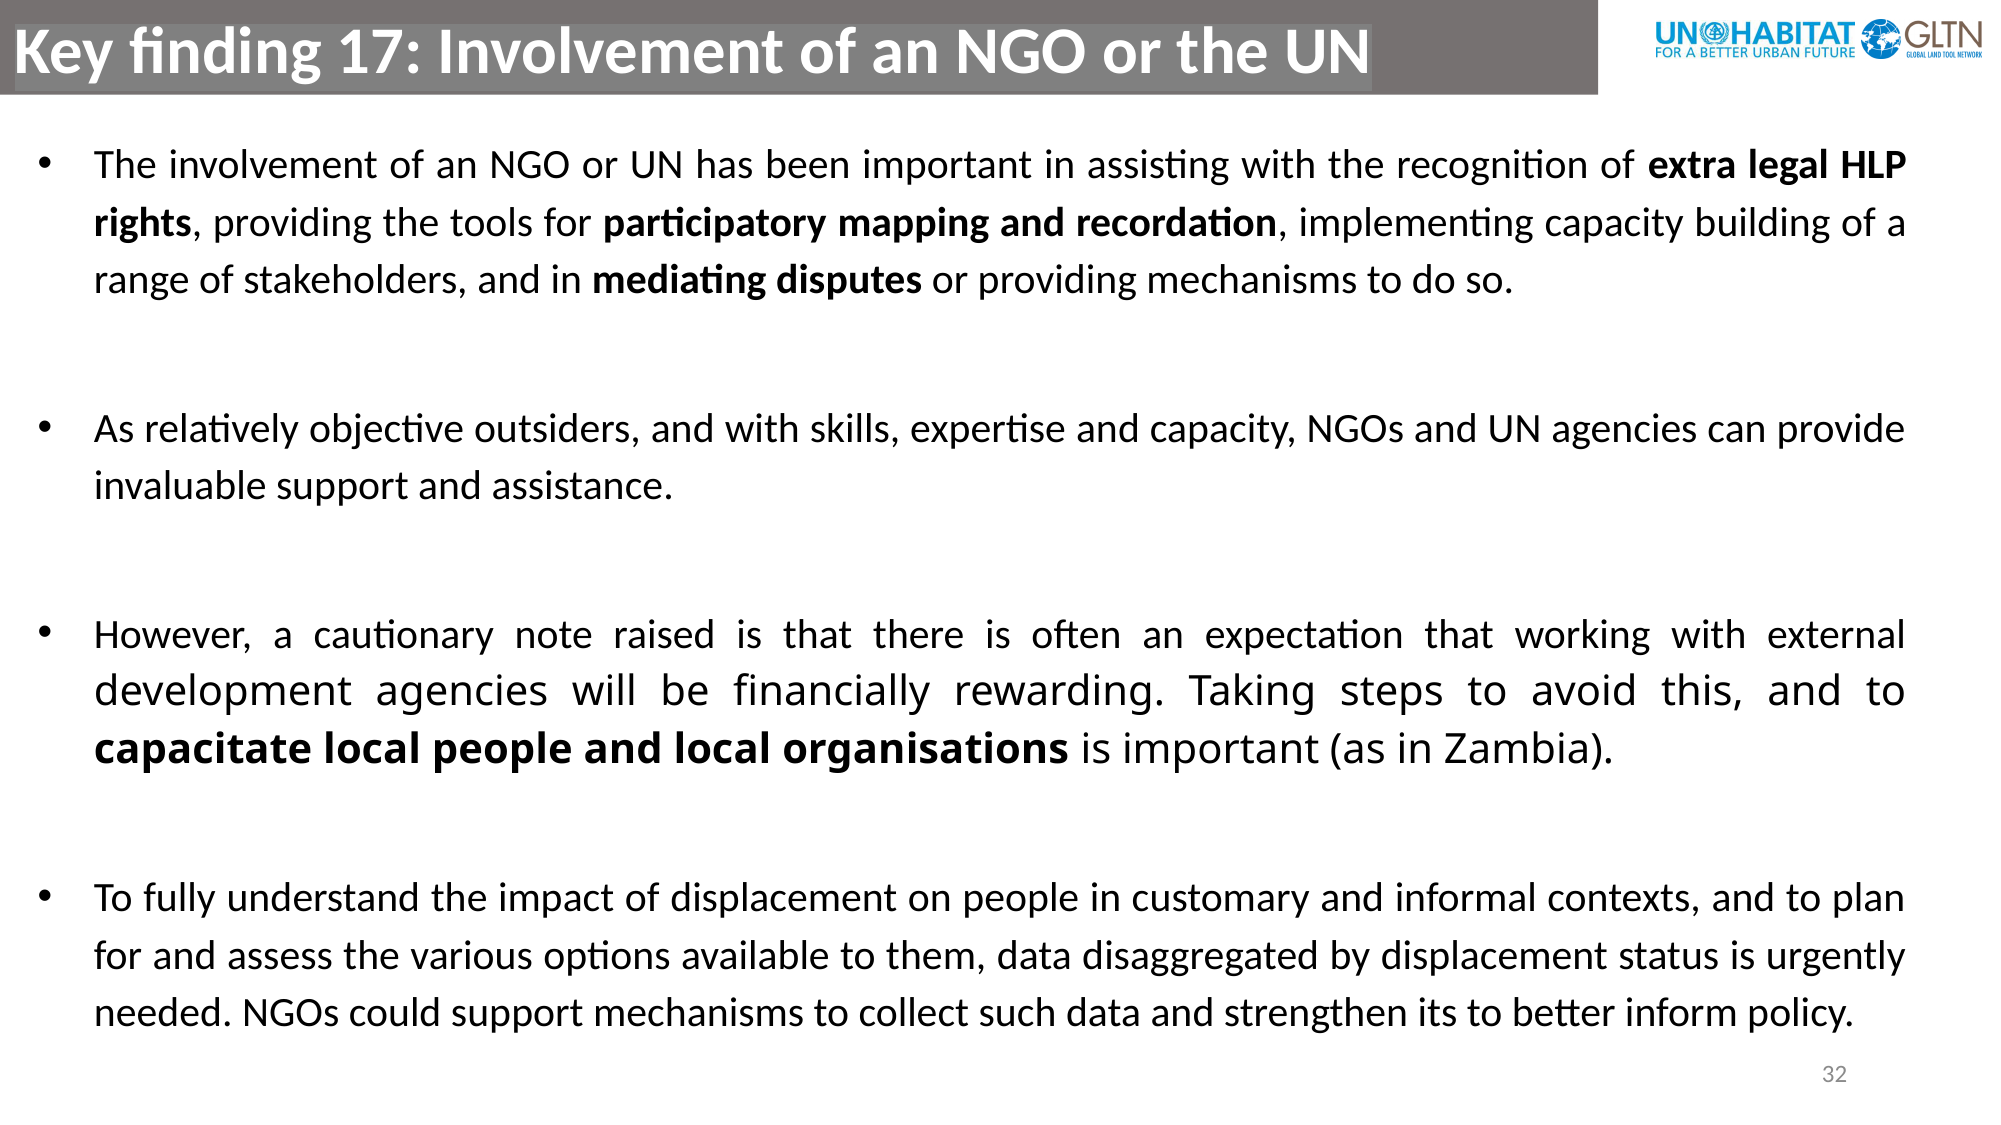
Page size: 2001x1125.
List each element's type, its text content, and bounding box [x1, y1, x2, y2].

text_box The involvement of an NGO or UN has been important in assisting with the recognition of extra legal HLP rights, providing the tools for participatory mapping and recordation, implementing capacity building of a range of stakeholders, and in mediating disputes or providing mechanisms to do so. As relatively objective outsiders, and with skills, expertise and capacity, NGOs and UN agencies can provide invaluable support and assistance. However, a cautionary note raised is that there is often an expectation that working with external development agencies will be financially rewarding. Taking steps to avoid this, and to capacitate local people and local organisations is important (as in Zambia). To fully understand the impact of displacement on people in customary and informal contexts, and to plan for and assess the various options available to them, data disaggregated by displacement status is urgently needed. NGOs could support mechanisms to collect such data and strengthen its to better inform policy. [22, 122, 1922, 1125]
picture [1656, 20, 1855, 59]
slide_number 32 [1412, 1042, 1863, 1103]
picture [1861, 19, 1982, 59]
text_box Key finding 17: Involvement of an NGO or the UN [0, 0, 1599, 95]
